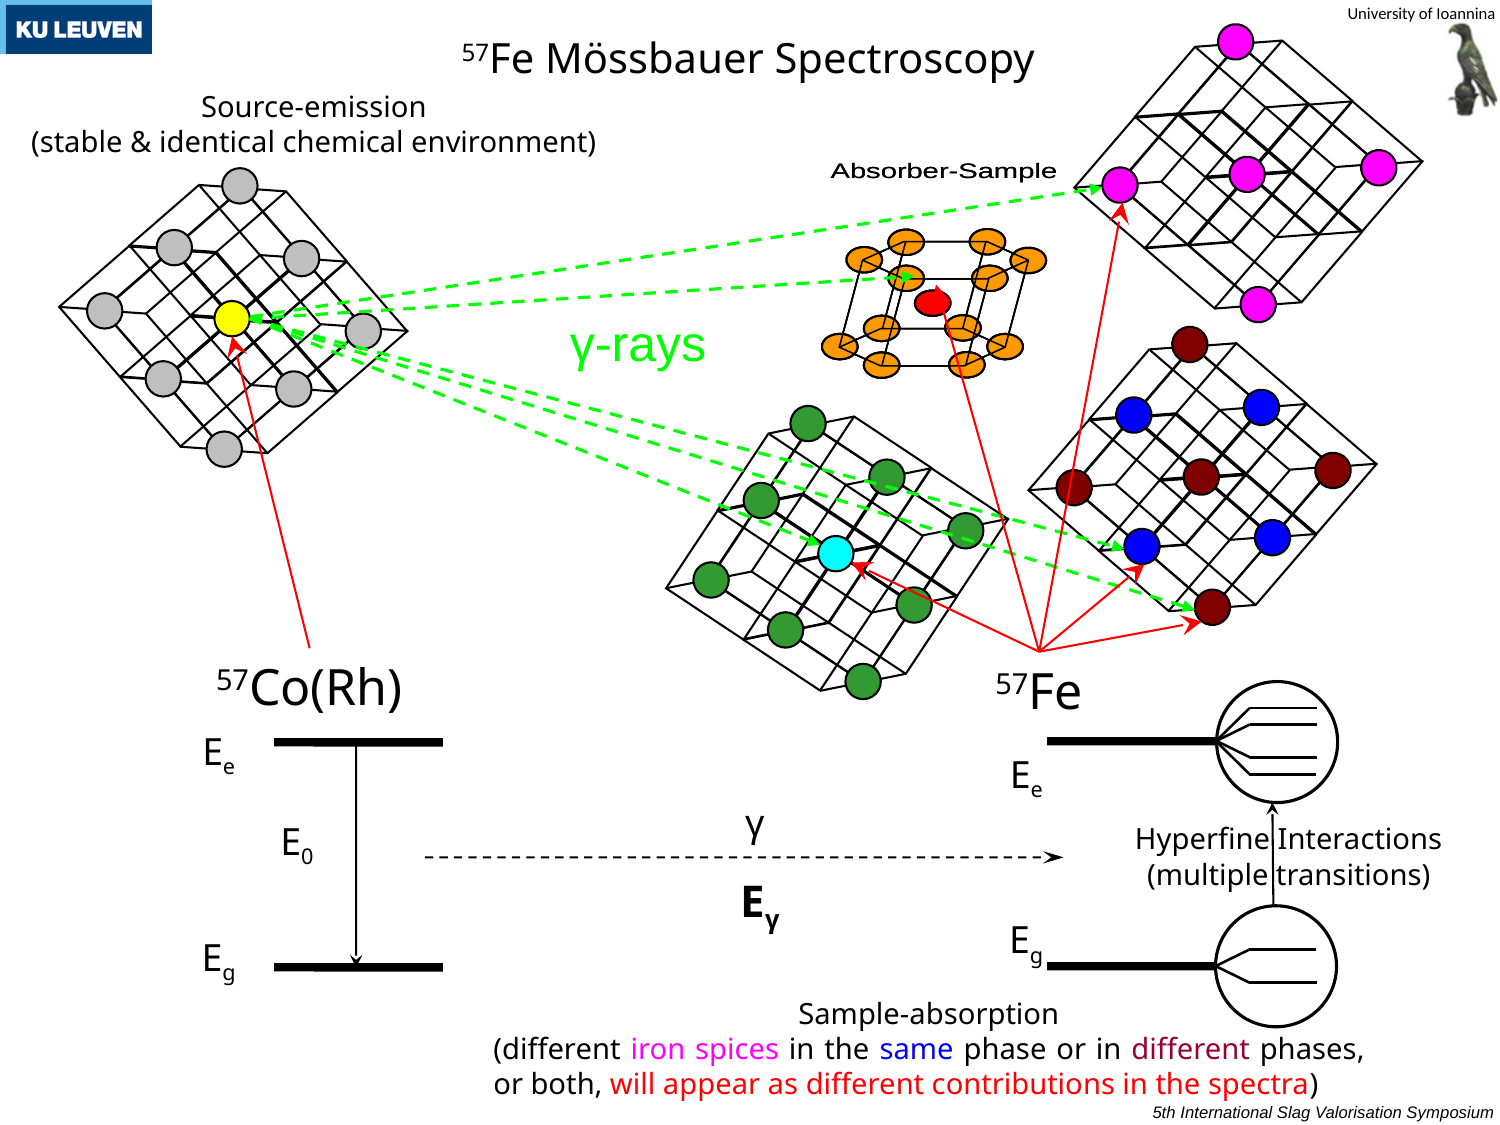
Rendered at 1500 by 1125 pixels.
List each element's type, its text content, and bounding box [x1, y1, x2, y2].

text_box Hyperfine Interactions (multiple transitions) [1105, 813, 1472, 899]
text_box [231, 336, 310, 649]
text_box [687, 619, 1012, 699]
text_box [1149, 621, 1203, 652]
picture [1444, 20, 1500, 118]
text_box Εg [986, 943, 1067, 980]
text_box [176, 647, 444, 992]
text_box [1215, 707, 1318, 775]
text_box [1267, 805, 1278, 813]
picture [0, 0, 152, 54]
text_box [1225, 679, 1340, 805]
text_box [1215, 949, 1250, 965]
text_box Ee [987, 739, 1066, 792]
text_box Source-emission (stable & identical chemical environment) [12, 80, 616, 166]
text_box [1126, 563, 1145, 652]
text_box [1197, 330, 1378, 624]
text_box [1098, 21, 1424, 321]
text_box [249, 323, 930, 550]
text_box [935, 284, 1033, 560]
text_box Sample-absorption (different iron spices in the same phase or in different phases, or both, will appear as different contributions in the spectra) [478, 987, 1380, 1108]
text_box [1215, 903, 1339, 1029]
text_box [250, 187, 1103, 317]
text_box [448, 790, 1064, 939]
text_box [851, 562, 1033, 652]
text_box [1215, 965, 1250, 984]
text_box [314, 559, 849, 611]
picture [815, 153, 1075, 187]
text_box 57Fe [980, 661, 1098, 727]
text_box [1127, 330, 1196, 611]
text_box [84, 167, 409, 468]
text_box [1038, 202, 1123, 652]
text_box 57Fe Mössbauer Spectroscopy [446, 24, 1050, 90]
